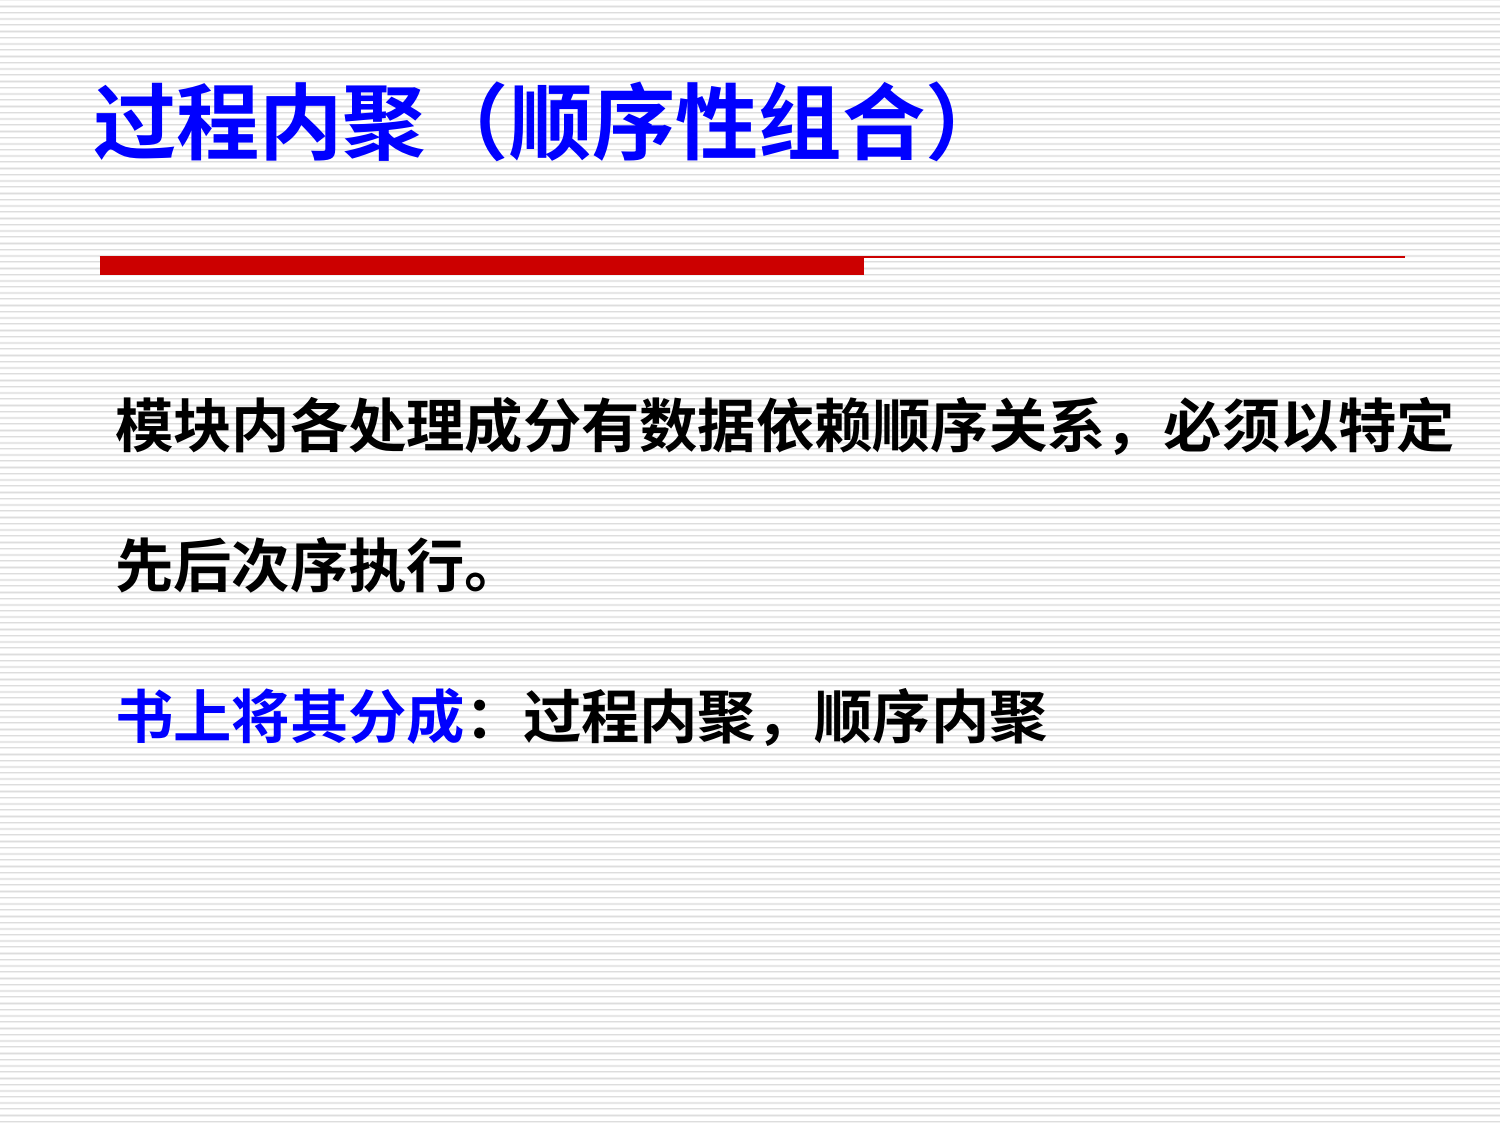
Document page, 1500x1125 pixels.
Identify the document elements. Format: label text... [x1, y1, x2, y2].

picture [0, 0, 1500, 1125]
text_box 模块内各处理成分有数据依赖顺序关系，必须以特定先后次序执行。 书上将其分成：过程内聚，顺序内聚 [100, 311, 1476, 947]
text_box 过程内聚（顺序性组合） [78, 45, 1341, 196]
